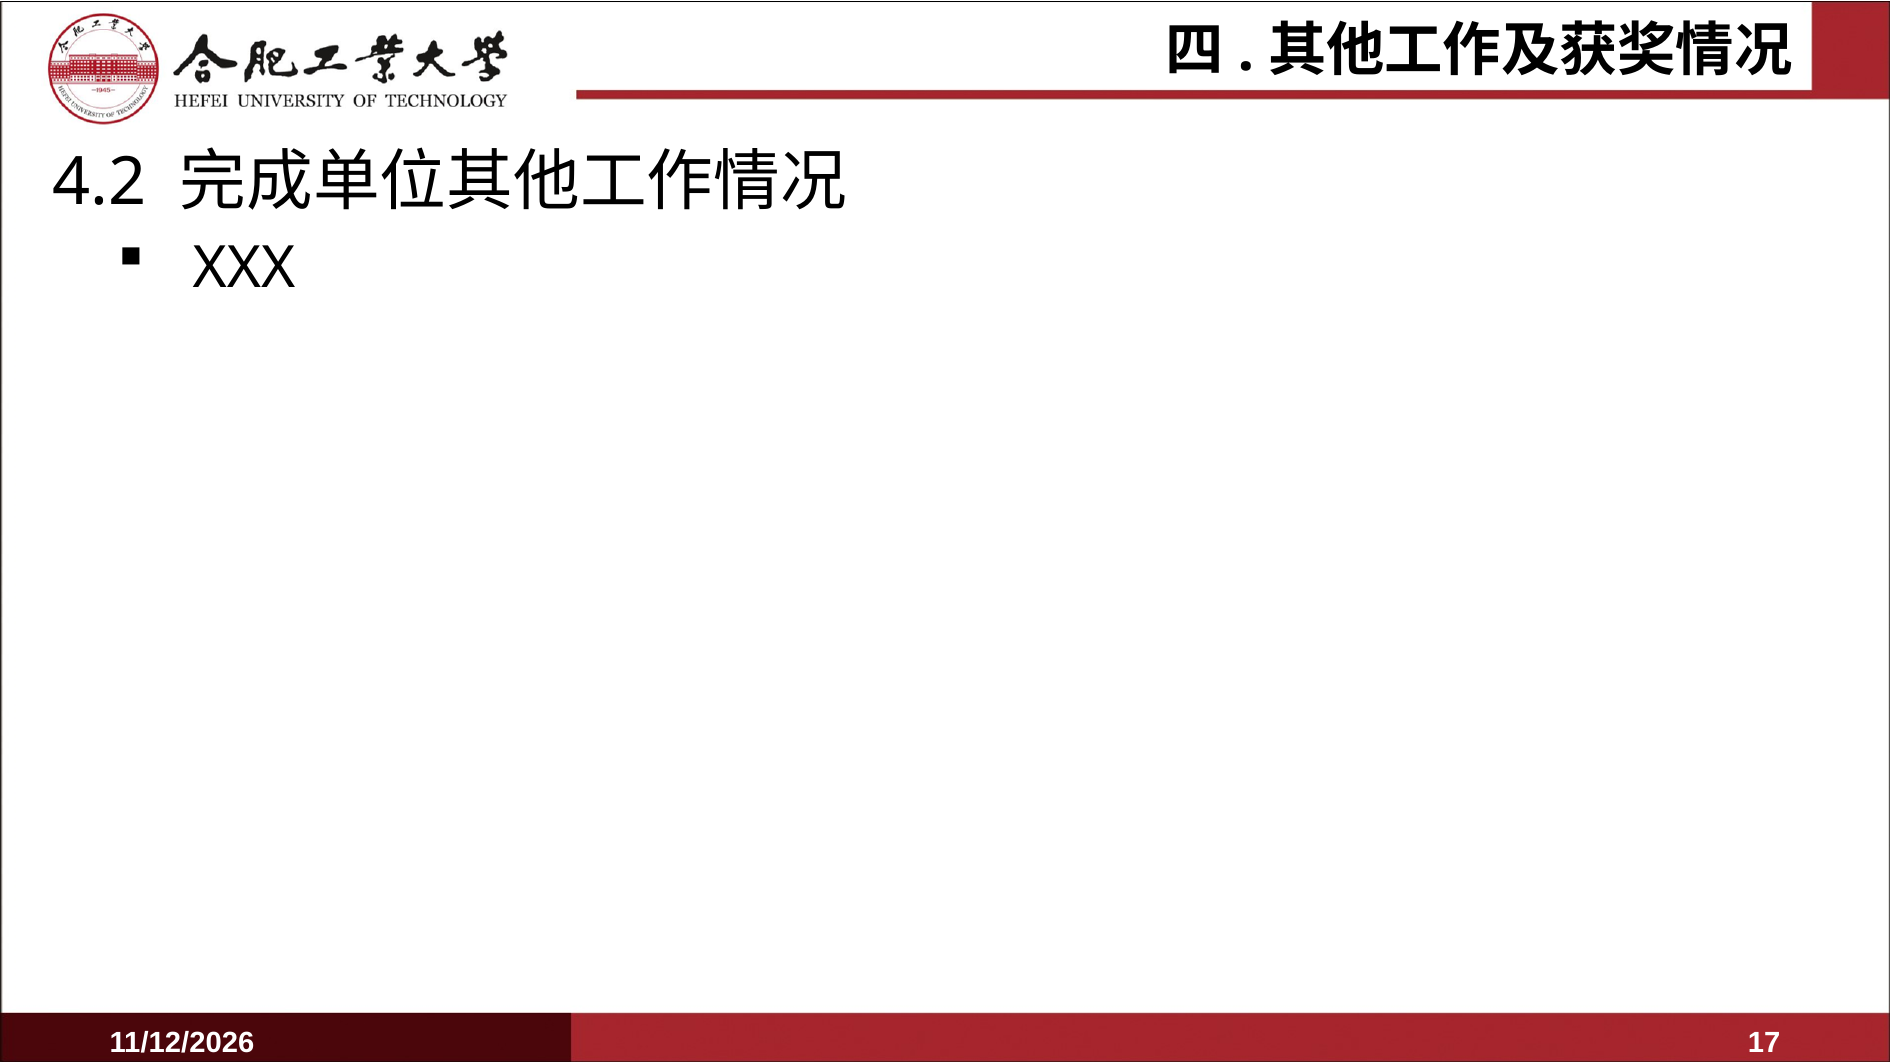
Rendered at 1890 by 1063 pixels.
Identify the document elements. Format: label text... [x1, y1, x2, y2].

slide_number 16 [1354, 1015, 1796, 1063]
title 四.其他工作及获奖情况 [587, 0, 1808, 95]
picture [0, 1, 1890, 1062]
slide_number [94, 1015, 536, 1063]
list 4.2 完成单位其他工作情况 XXX [37, 129, 1838, 981]
